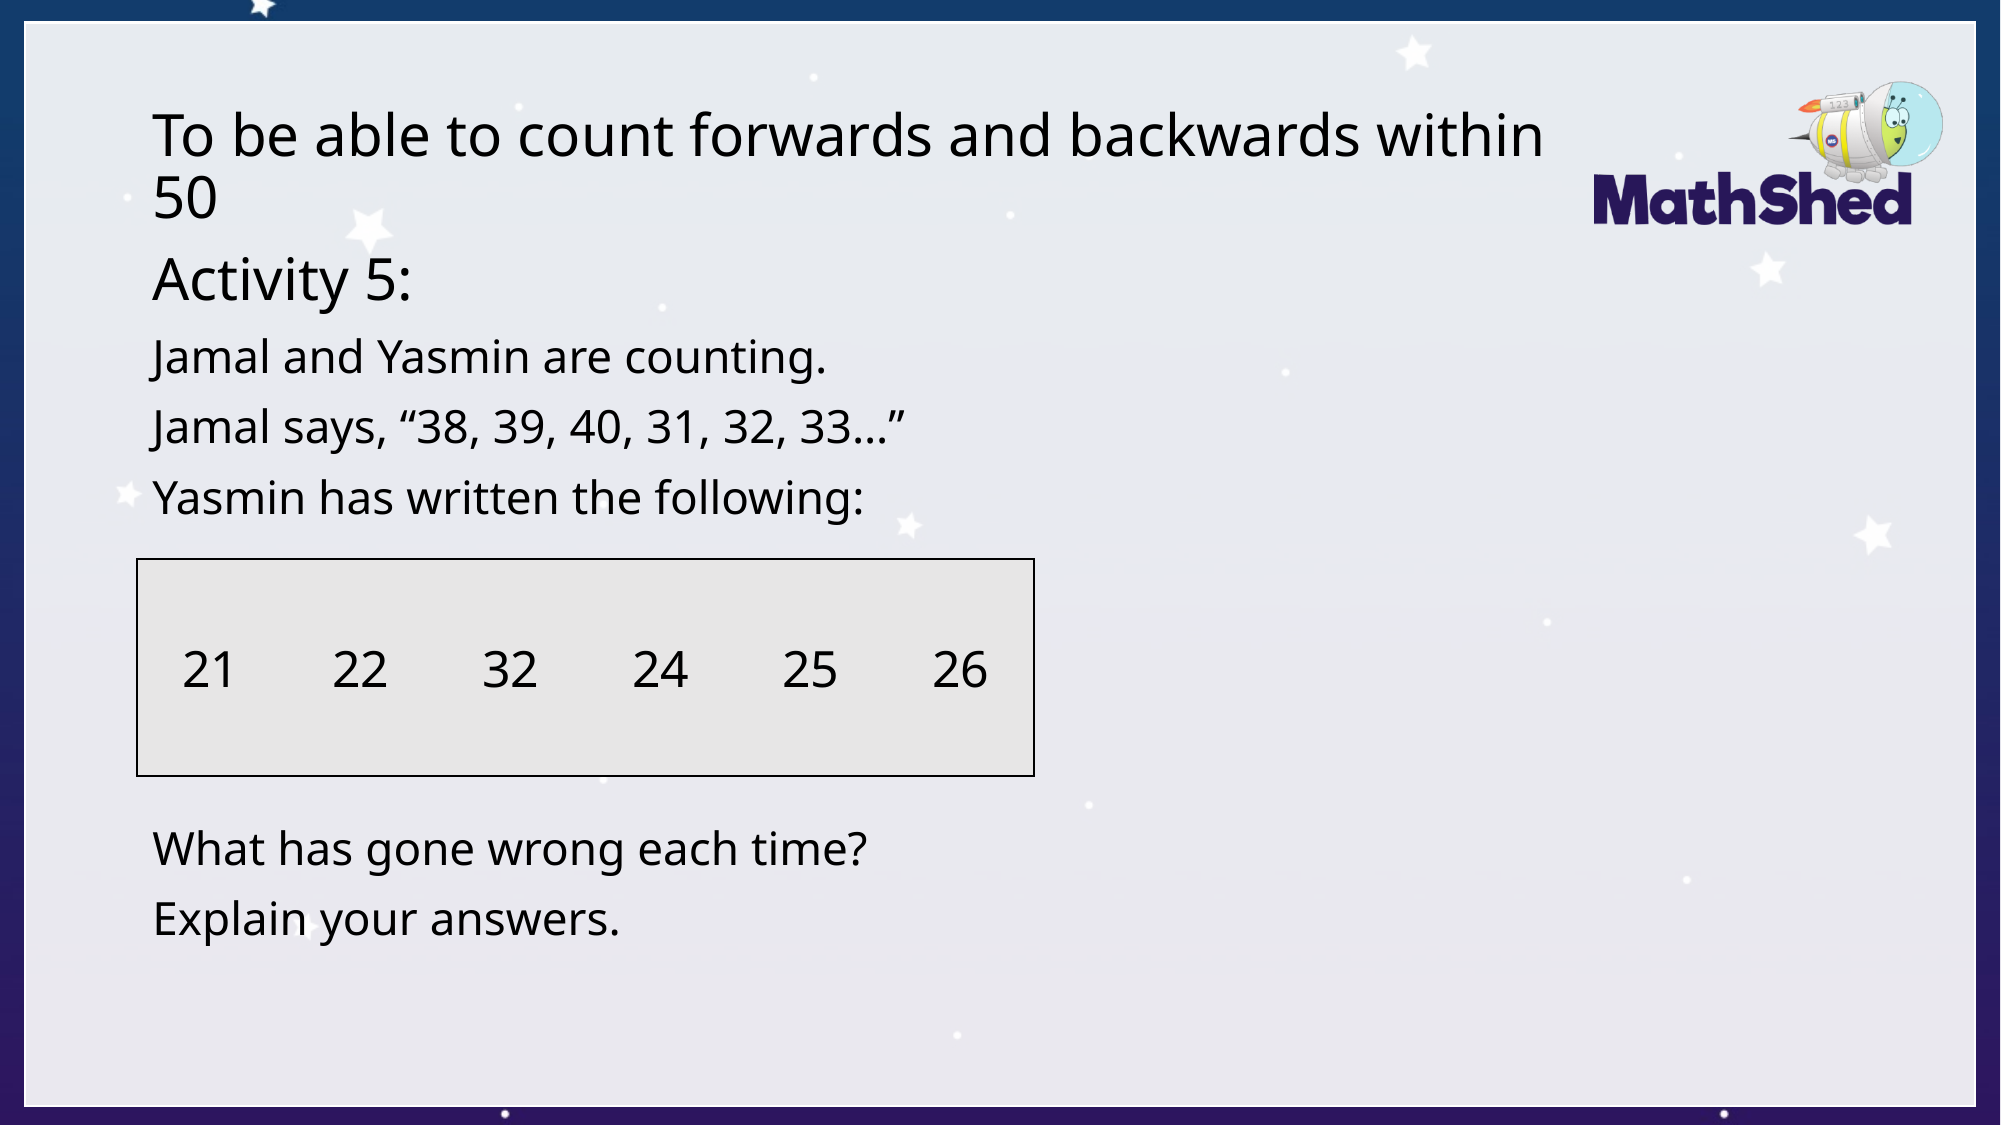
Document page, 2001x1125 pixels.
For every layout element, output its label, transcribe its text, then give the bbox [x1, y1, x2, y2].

title To be able to count forwards and backwards within 50 [137, 59, 1578, 242]
picture [0, 0, 2001, 1125]
text_box 21 22 32 24 25 26 [136, 558, 1035, 777]
list Activity 5: Jamal and Yasmin are counting. Jamal says, “38, 39, 40, 31, 32, 33…” Yasmin has written the following: What has gone wrong each time? Explain your answers. [137, 242, 1863, 957]
